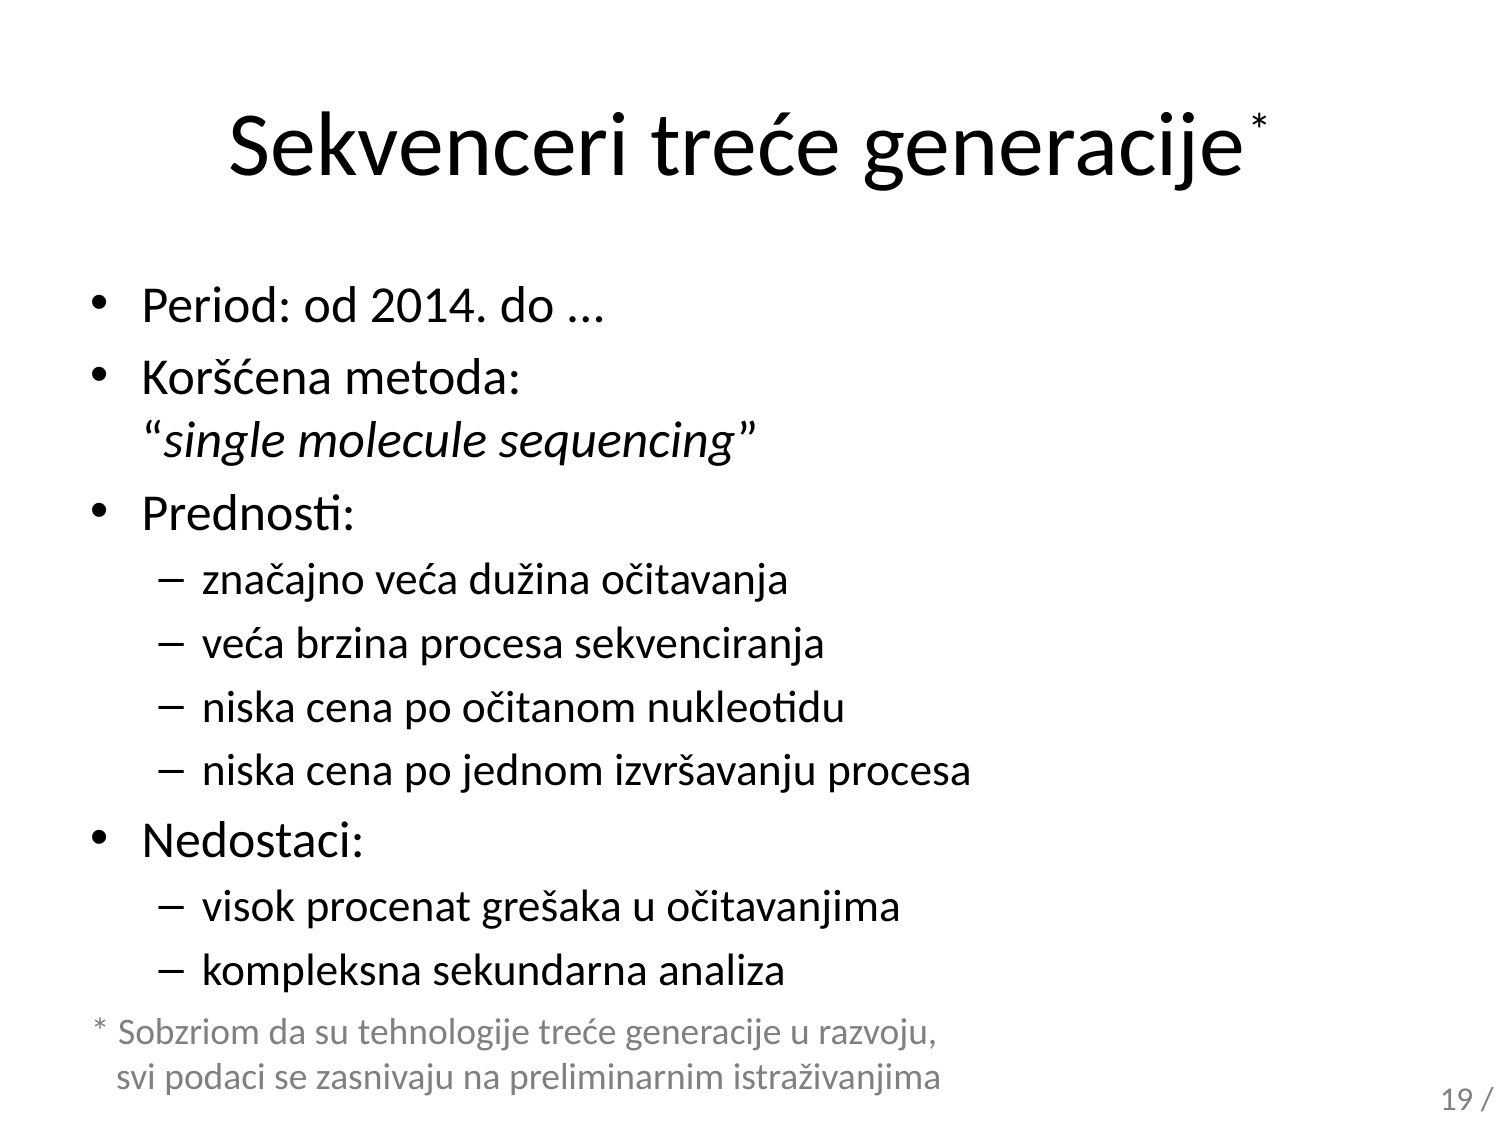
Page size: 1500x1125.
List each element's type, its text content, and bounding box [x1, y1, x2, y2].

text_box * Sobzriom da su tehnologije treće generacije u razvoju, svi podaci se zasnivaju na preliminarnim istraživanjima [76, 999, 962, 1105]
title Sekvenceri treće generacije* [75, 45, 1425, 233]
list Period: od 2014. do ... Koršćena metoda: “single molecule sequencing” Prednosti: značajno veća dužina očitavanja veća brzina procesa sekvenciranja niska cena po očitanom nukleotidu niska cena po jednom izvršavanju procesa Nedostaci: visok procenat grešaka u očitavanjima kompleksna sekundarna analiza [75, 262, 1425, 1005]
